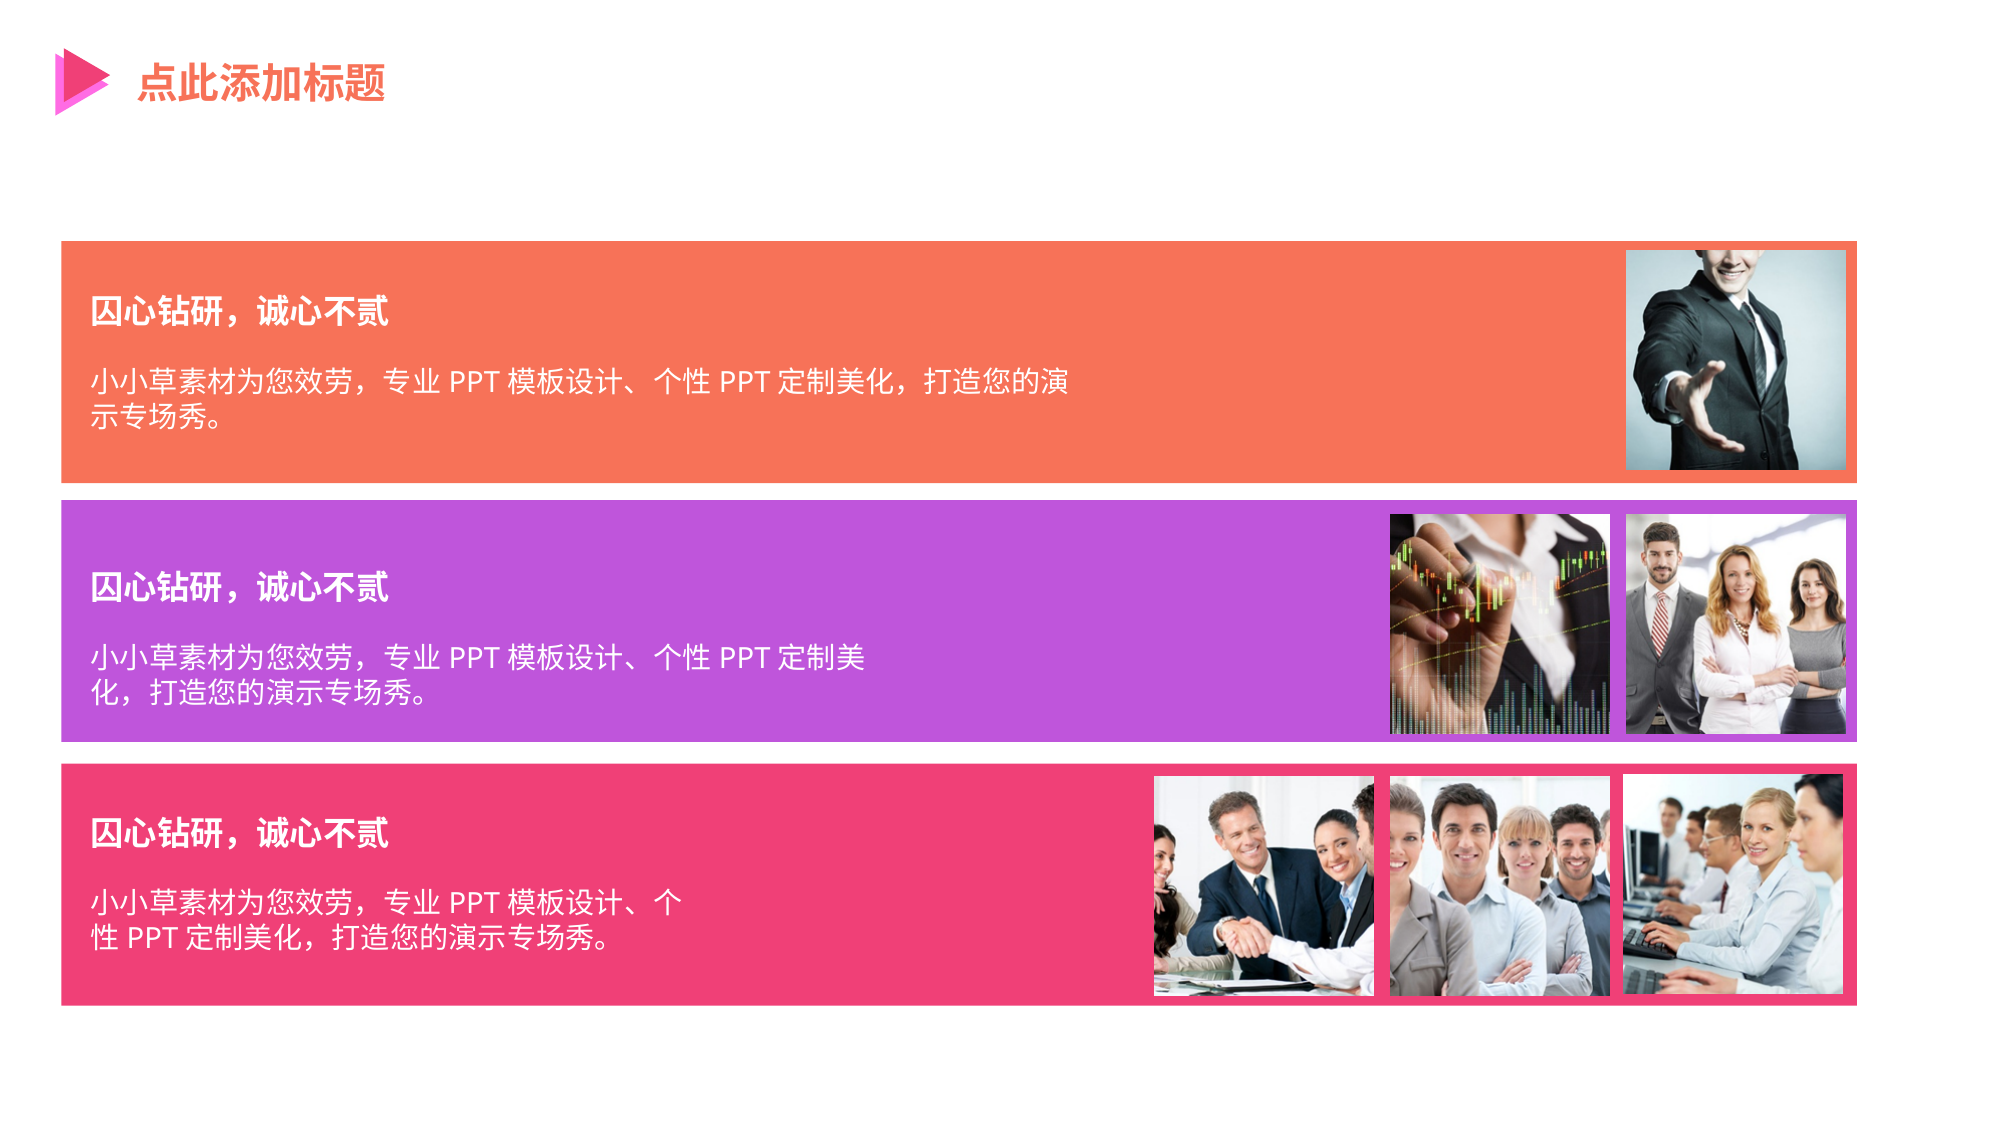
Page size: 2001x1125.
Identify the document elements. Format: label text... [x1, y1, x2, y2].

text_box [75, 558, 884, 718]
picture [1390, 514, 1610, 734]
picture [1154, 776, 1374, 996]
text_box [75, 804, 701, 964]
picture [1623, 774, 1843, 994]
picture [1390, 776, 1610, 996]
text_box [75, 282, 1093, 442]
text_box [60, 762, 1858, 1007]
text_box [60, 240, 1858, 484]
text_box 点此添加标题 [121, 48, 455, 114]
text_box [60, 499, 1858, 743]
picture [1626, 250, 1846, 470]
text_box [55, 48, 111, 116]
picture [1626, 514, 1846, 734]
